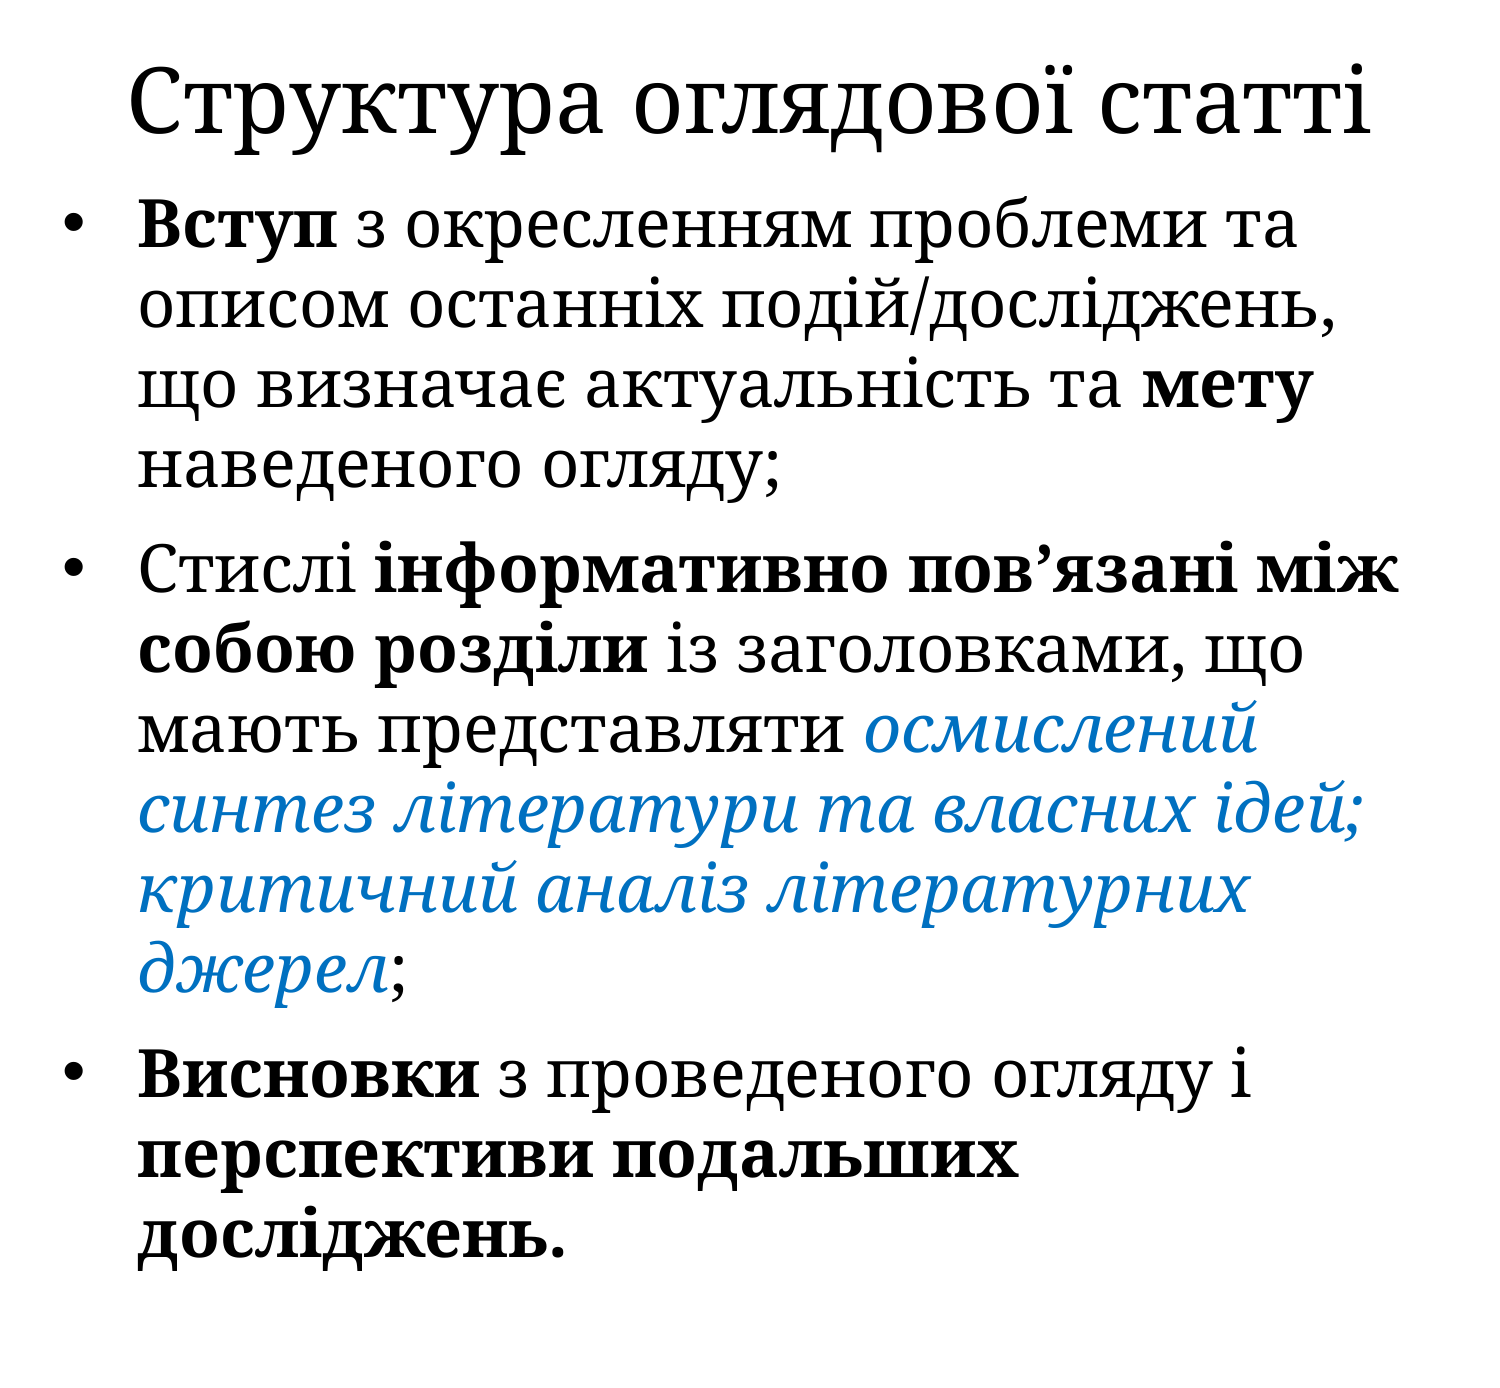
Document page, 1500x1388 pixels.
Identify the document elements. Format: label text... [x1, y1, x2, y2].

list Вступ з окресленням проблеми та описом останніх подій/досліджень, що визначає актуальність та мету наведеного огляду; Стислі інформативно пов’язані між собою розділи із заголовками, що мають представляти осмислений синтез літератури та власних ідей; критичний аналіз літературних джерел; Висновки з проведеного огляду і перспективи подальших досліджень. [62, 181, 1421, 1282]
title Структура оглядової статті [12, 41, 1488, 344]
